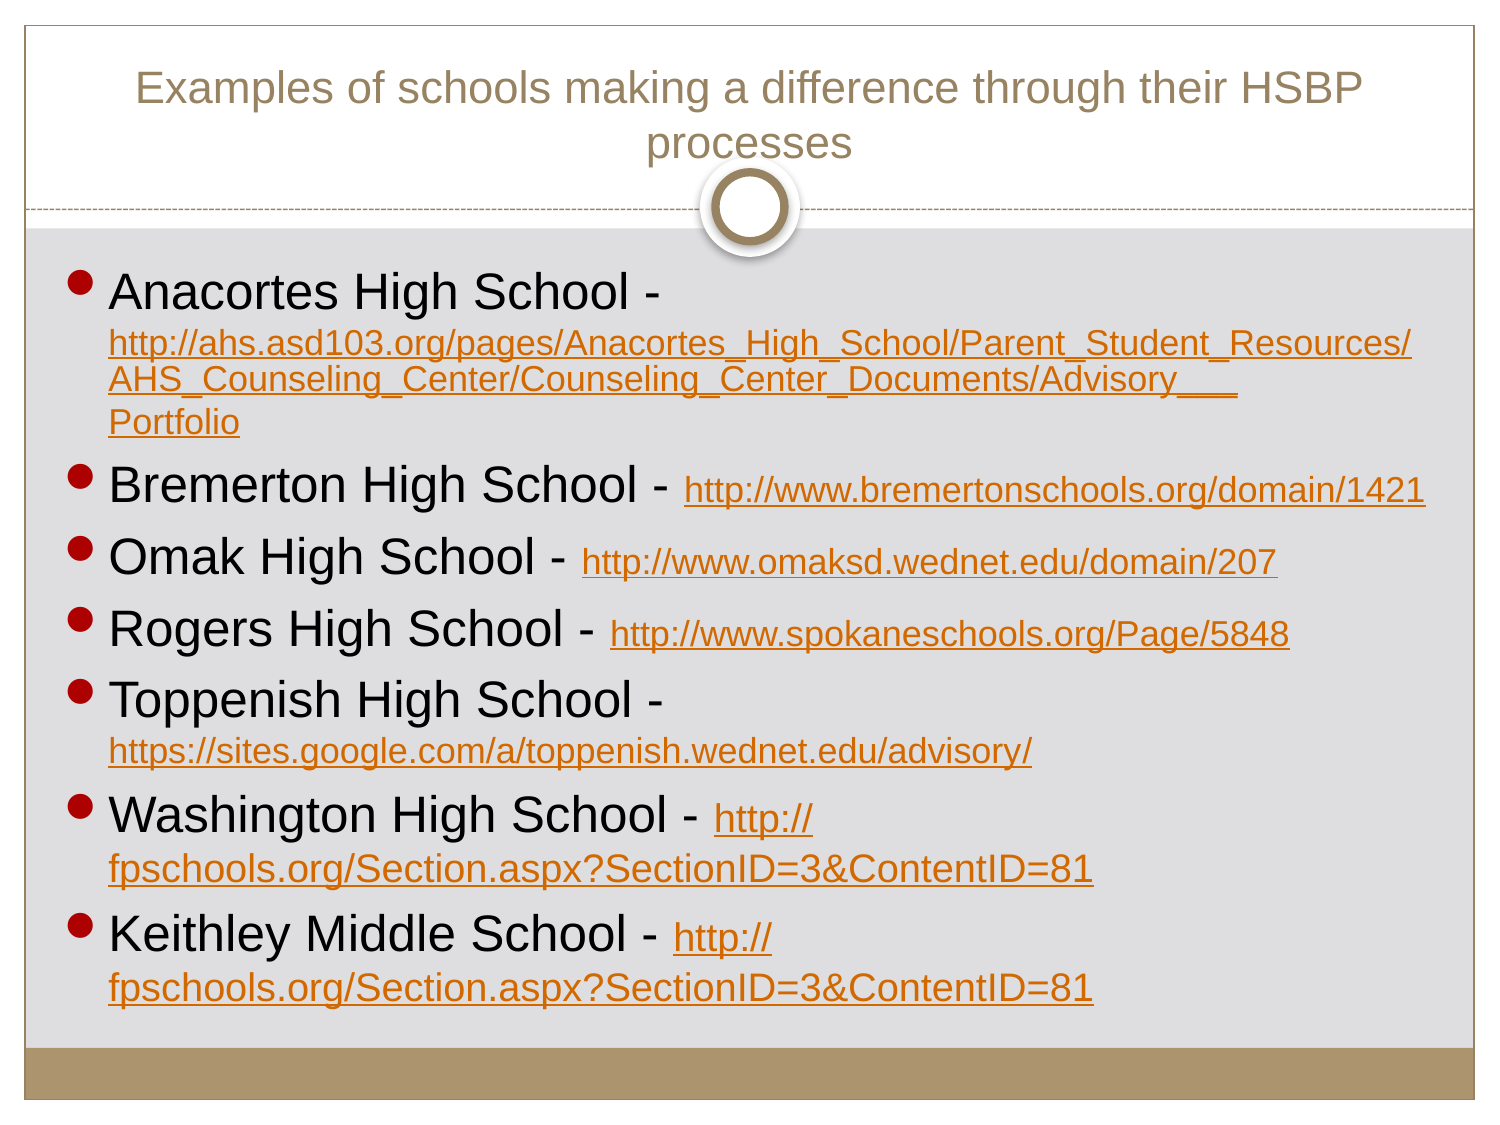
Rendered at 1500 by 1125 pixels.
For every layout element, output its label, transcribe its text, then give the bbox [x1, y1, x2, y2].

title Examples of schools making a difference through their HSBP processes [49, 50, 1450, 175]
list Anacortes High School - http://ahs.asd103.org/pages/Anacortes_High_School/Parent_Student_Resources/AHS_Counseling_Center/Counseling_Center_Documents/Advisory___Portfolio Bremerton High School - http://www.bremertonschools.org/domain/1421 Omak High School - http://www.omaksd.wednet.edu/domain/207 Rogers High School - http://www.spokaneschools.org/Page/5848 Toppenish High School - https://sites.google.com/a/toppenish.wednet.edu/advisory/ Washington High School - http://fpschools.org/Section.aspx?SectionID=3&ContentID=81 Keithley Middle School - http://fpschools.org/Section.aspx?SectionID=3&ContentID=81 [49, 250, 1445, 1001]
